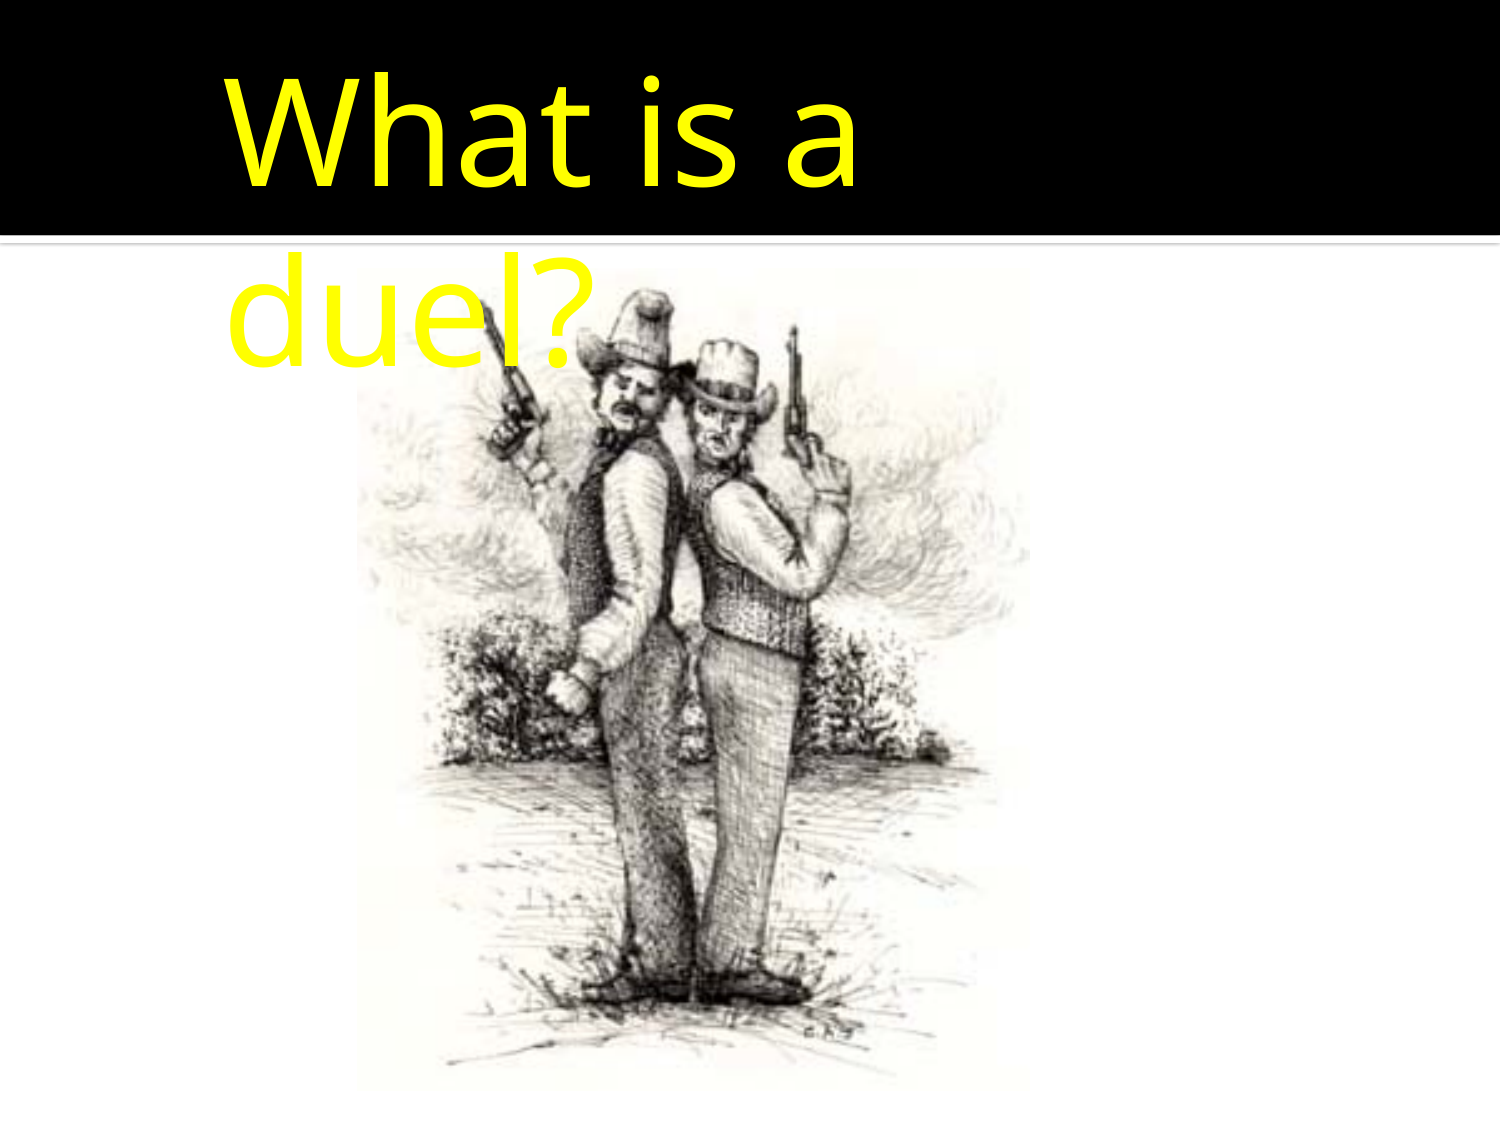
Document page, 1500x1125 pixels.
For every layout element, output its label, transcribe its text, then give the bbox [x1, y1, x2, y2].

text_box What is a duel? [208, 29, 1263, 404]
picture [357, 268, 1030, 1091]
